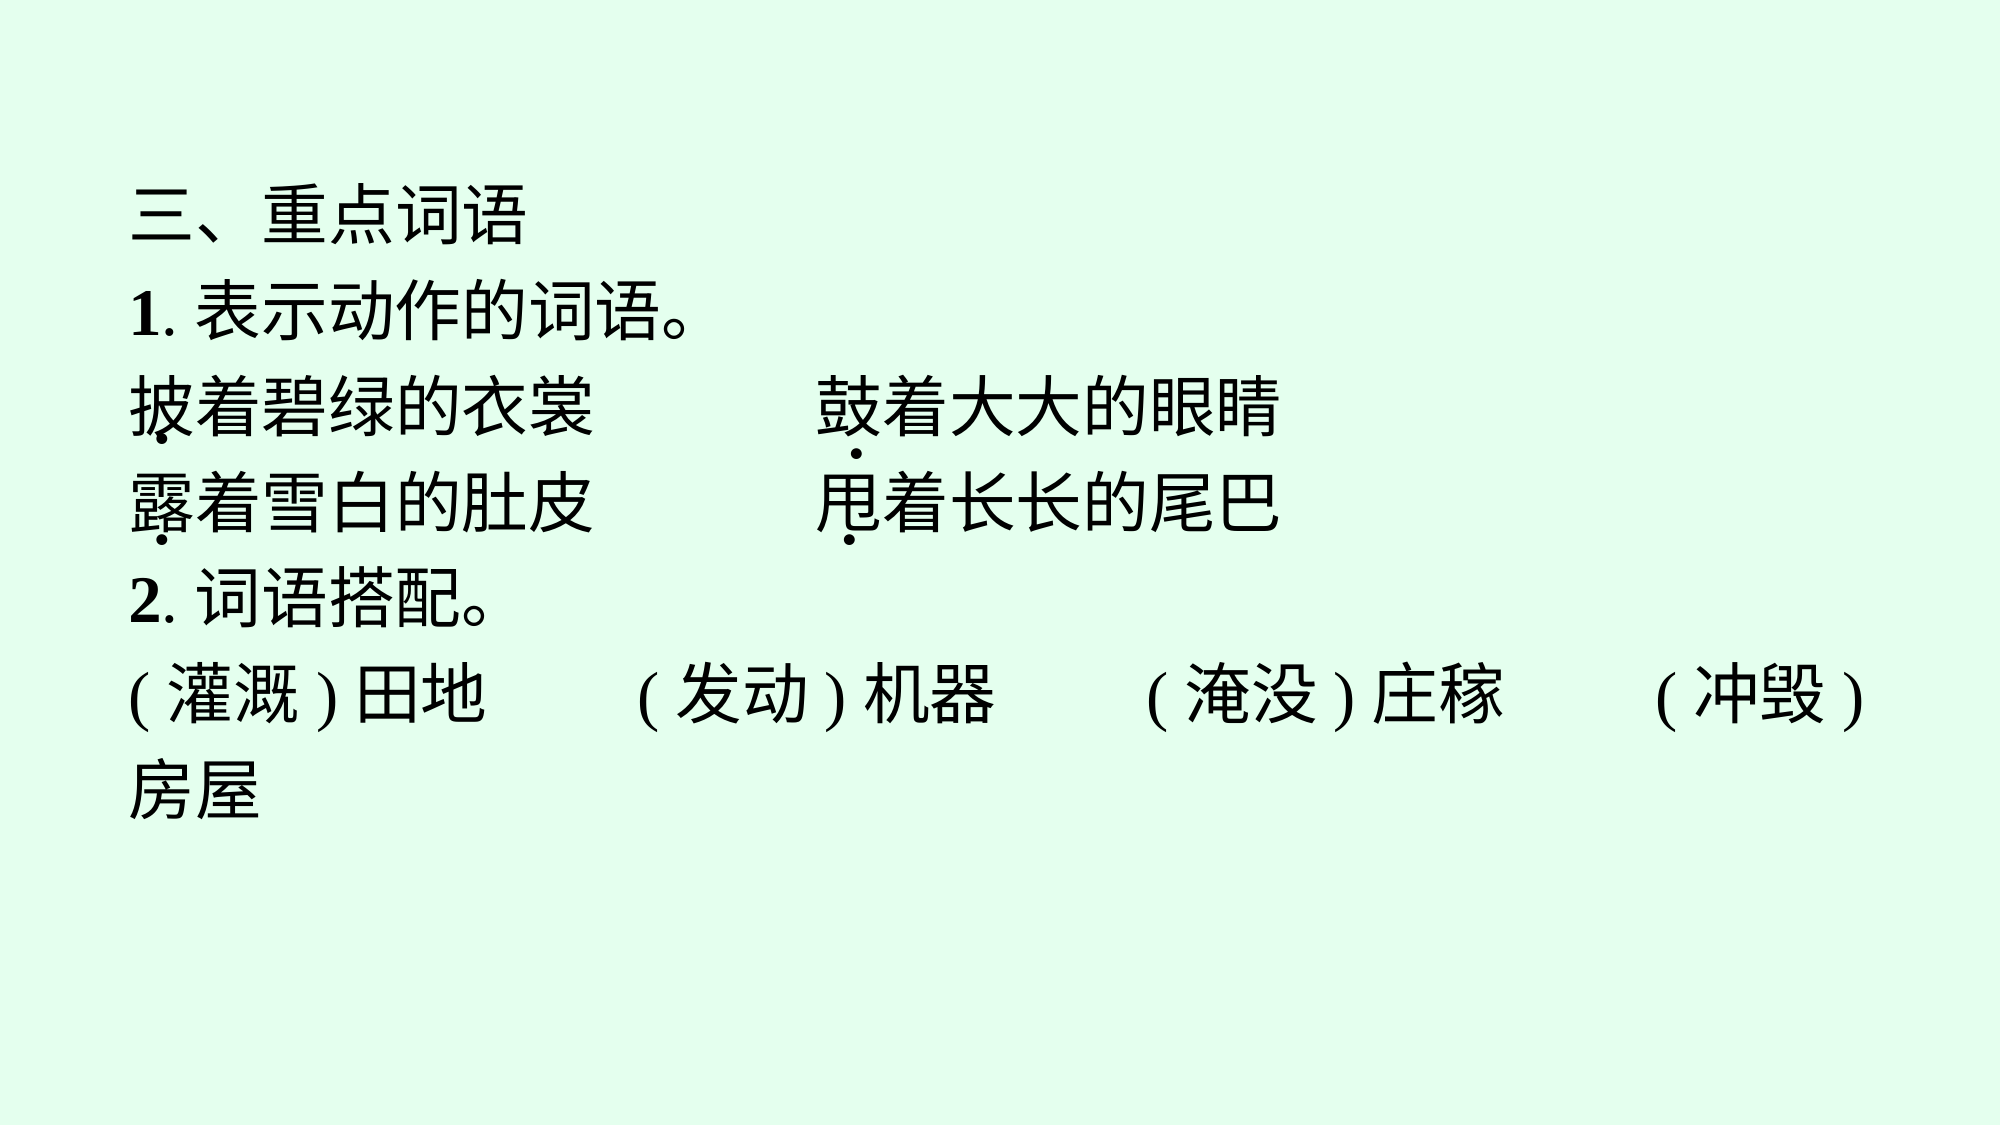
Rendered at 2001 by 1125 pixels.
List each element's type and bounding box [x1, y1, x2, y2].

text_box [113, 149, 1887, 747]
